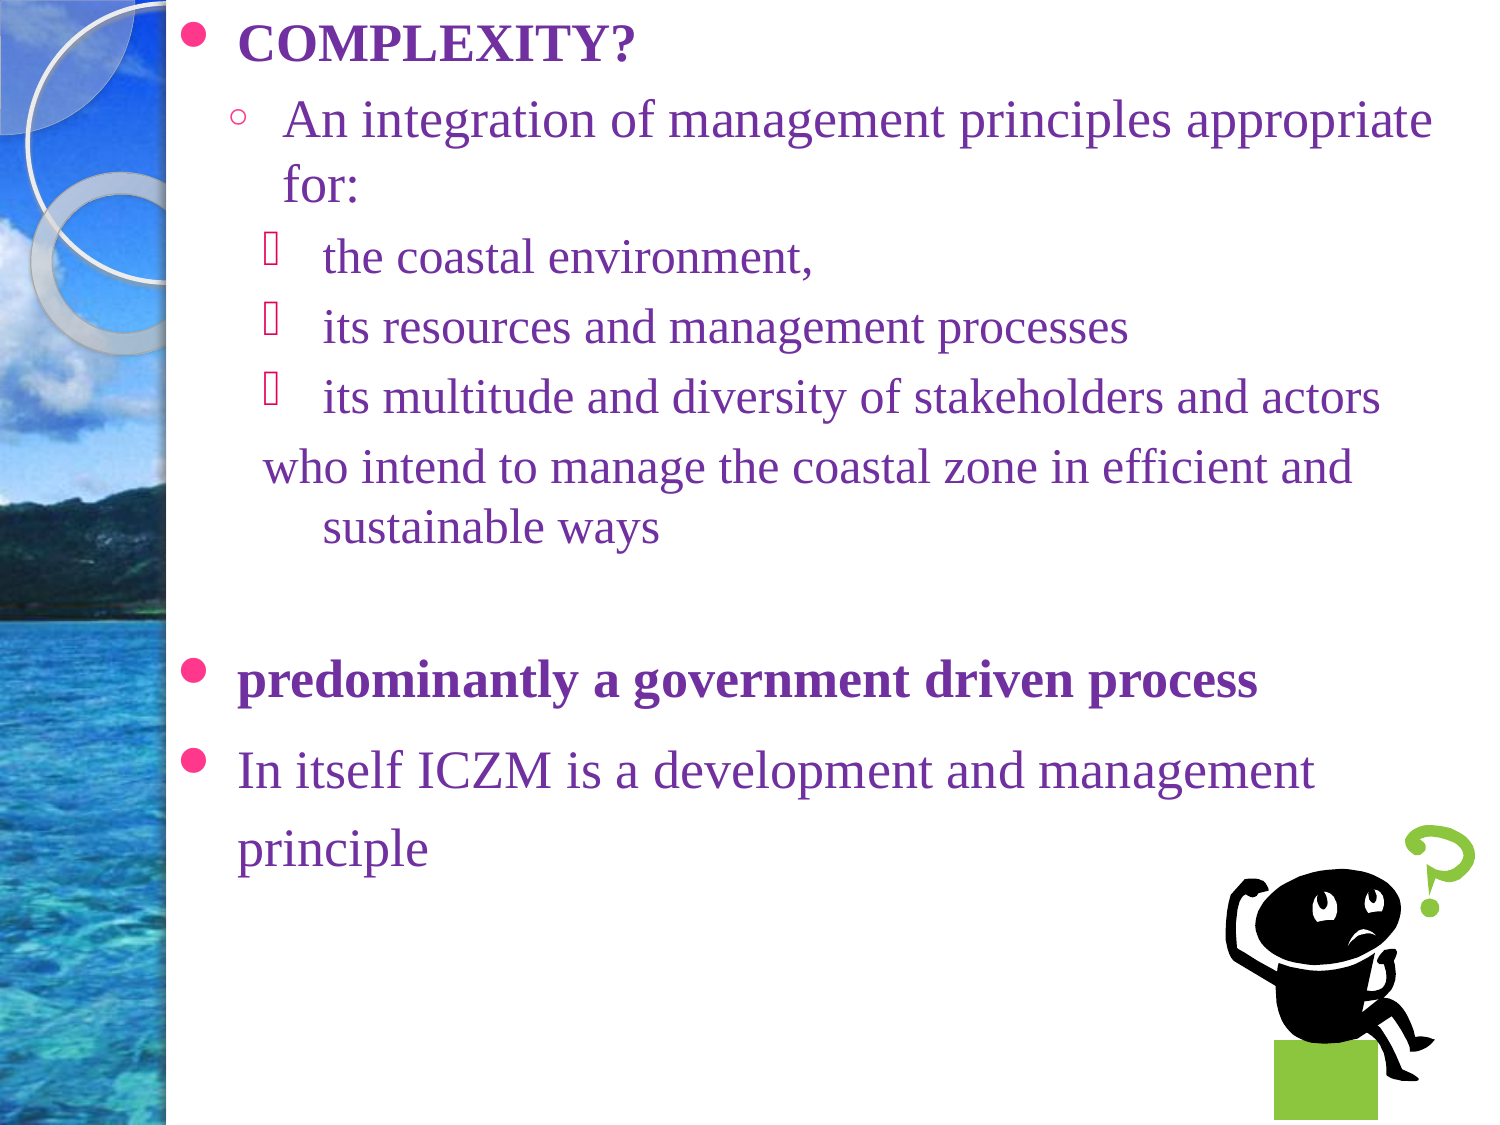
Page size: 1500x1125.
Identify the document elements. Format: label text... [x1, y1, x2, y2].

picture [32, 13, 160, 207]
list COMPLEXITY? An integration of management principles appropriate for: the coastal environment, its resources and management processes its multitude and diversity of stakeholders and actors who intend to manage the coastal zone in efficient and sustainable ways predominantly a government driven process In itself ICZM is a development and management principle [162, 0, 1500, 788]
picture [53, 240, 160, 332]
picture [62, 195, 160, 280]
picture [0, 134, 166, 1125]
picture [1225, 824, 1476, 1120]
picture [136, 0, 162, 4]
